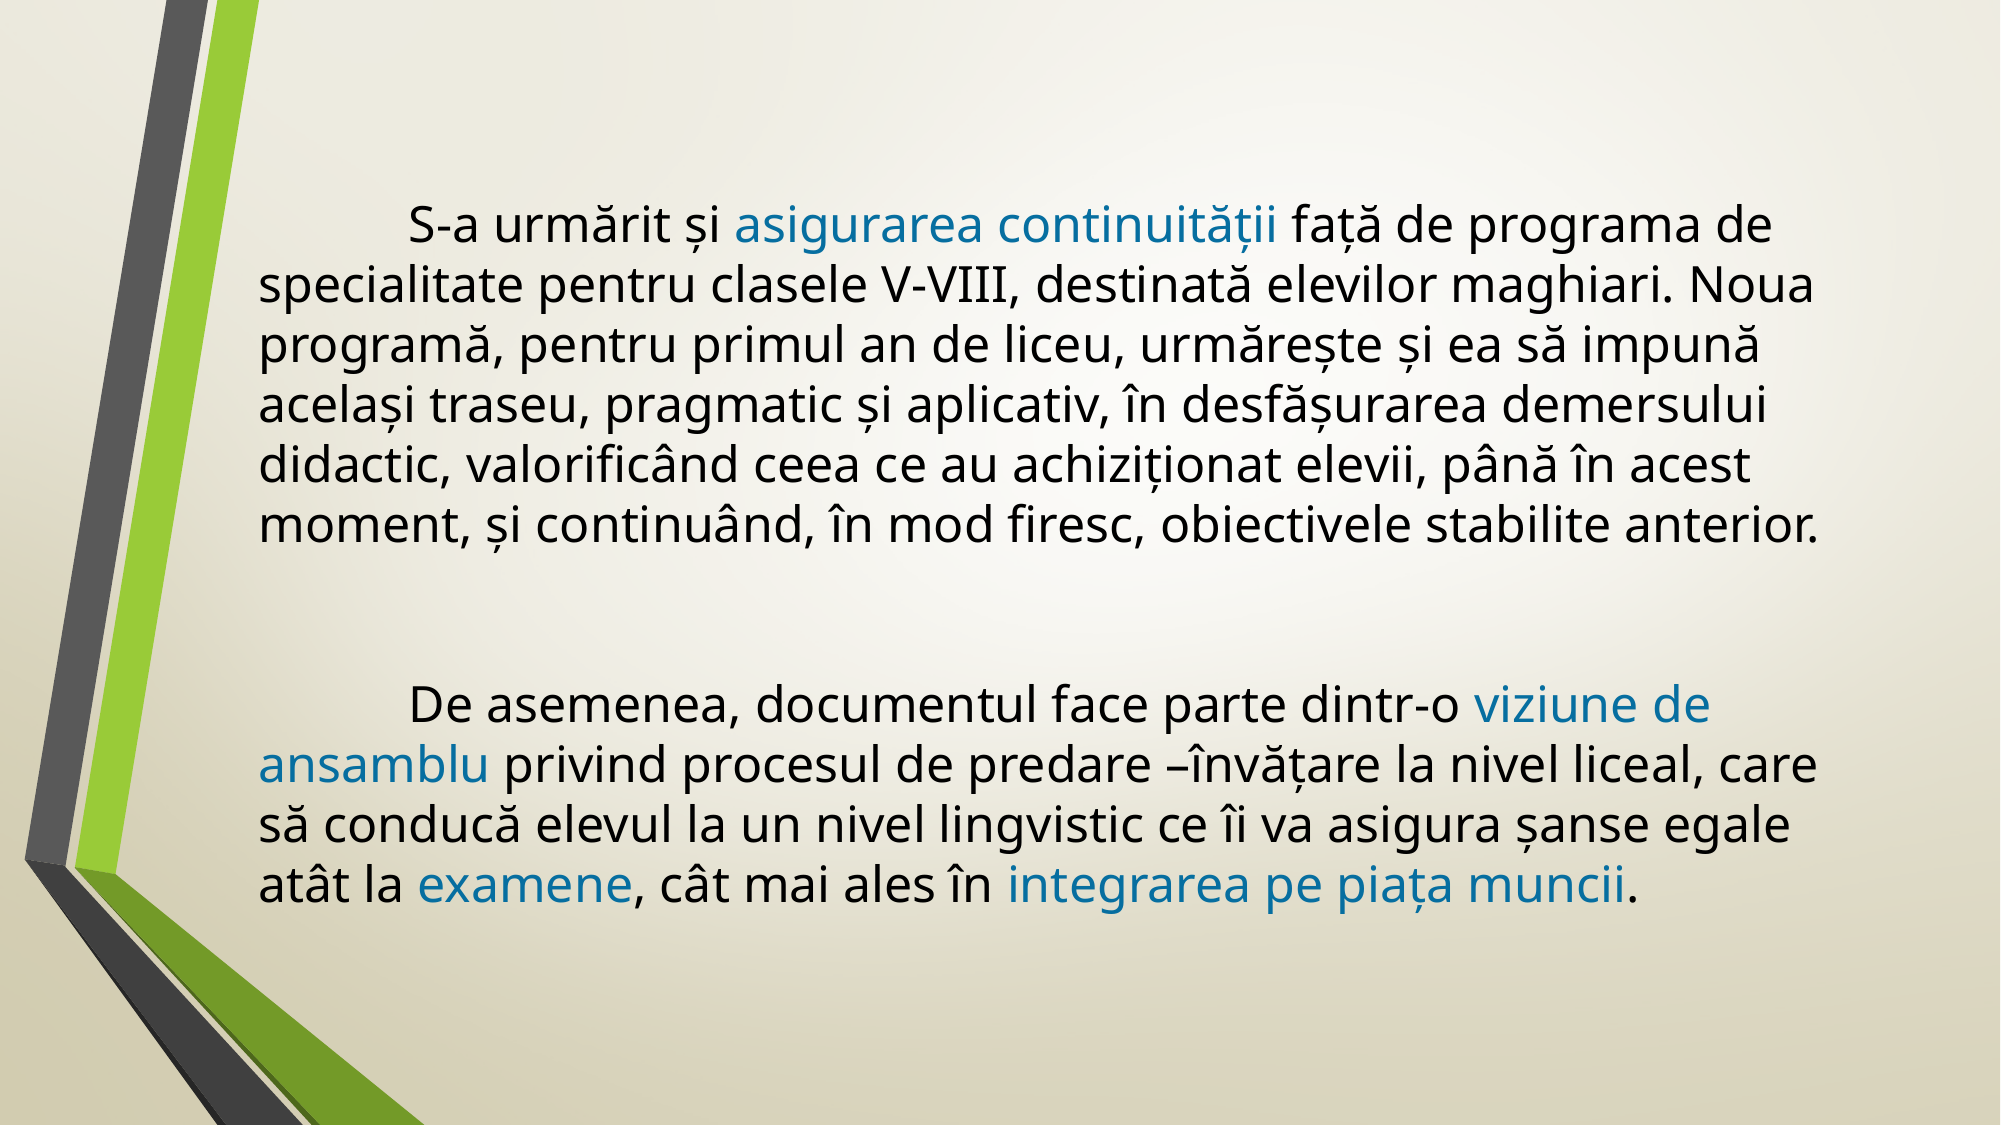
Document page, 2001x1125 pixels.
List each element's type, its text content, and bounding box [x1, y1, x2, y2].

title S-a urmărit și asigurarea continuității față de programa de specialitate pentru clasele V-VIII, destinată elevilor maghiari. Noua programă, pentru primul an de liceu, urmărește și ea să impună același traseu, pragmatic și aplicativ, în desfășurarea demersului didactic, valorificând ceea ce au achiziționat elevii, până în acest moment, și continuând, în mod firesc, obiectivele stabilite anterior. De asemenea, documentul face parte dintr-o viziune de ansamblu privind procesul de predare –învățare la nivel liceal, care să conducă elevul la un nivel lingvistic ce îi va asigura șanse egale atât la examene, cât mai ales în integrarea pe piața muncii. [243, 71, 1887, 1095]
